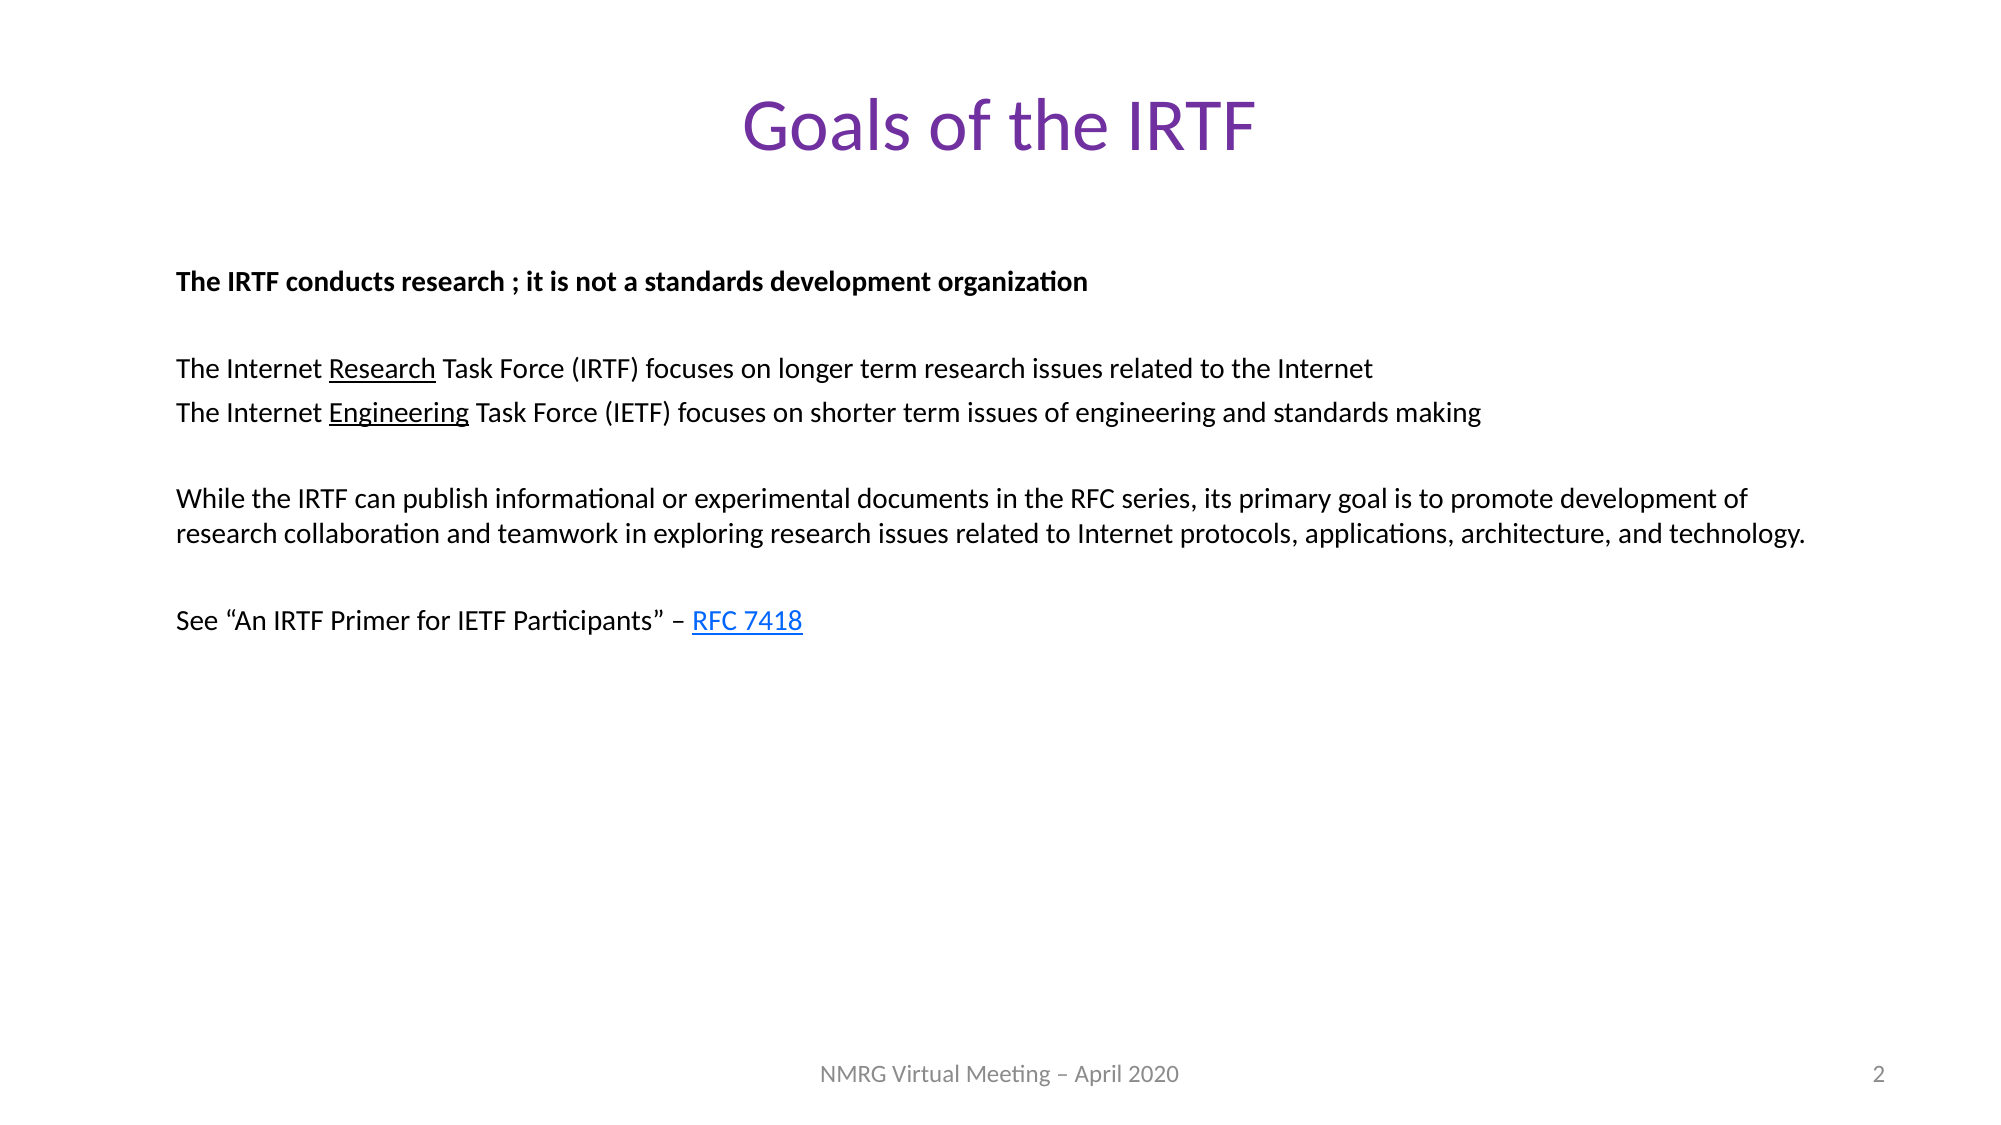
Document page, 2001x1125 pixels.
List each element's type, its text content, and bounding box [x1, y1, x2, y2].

text_box The IRTF conducts research ; it is not a standards development organization The Internet Research Task Force (IRTF) focuses on longer term research issues related to the Internet The Internet Engineering Task Force (IETF) focuses on shorter term issues of engineering and standards making While the IRTF can publish informational or experimental documents in the RFC series, its primary goal is to promote development of research collaboration and teamwork in exploring research issues related to Internet protocols, applications, architecture, and technology. See “An IRTF Primer for IETF Participants” – RFC 7418 [161, 255, 1839, 929]
text_box 2 [1433, 1042, 1900, 1103]
text_box Goals of the IRTF [99, 45, 1900, 197]
text_box NMRG Virtual Meeting – April 2020 [683, 1042, 1317, 1103]
